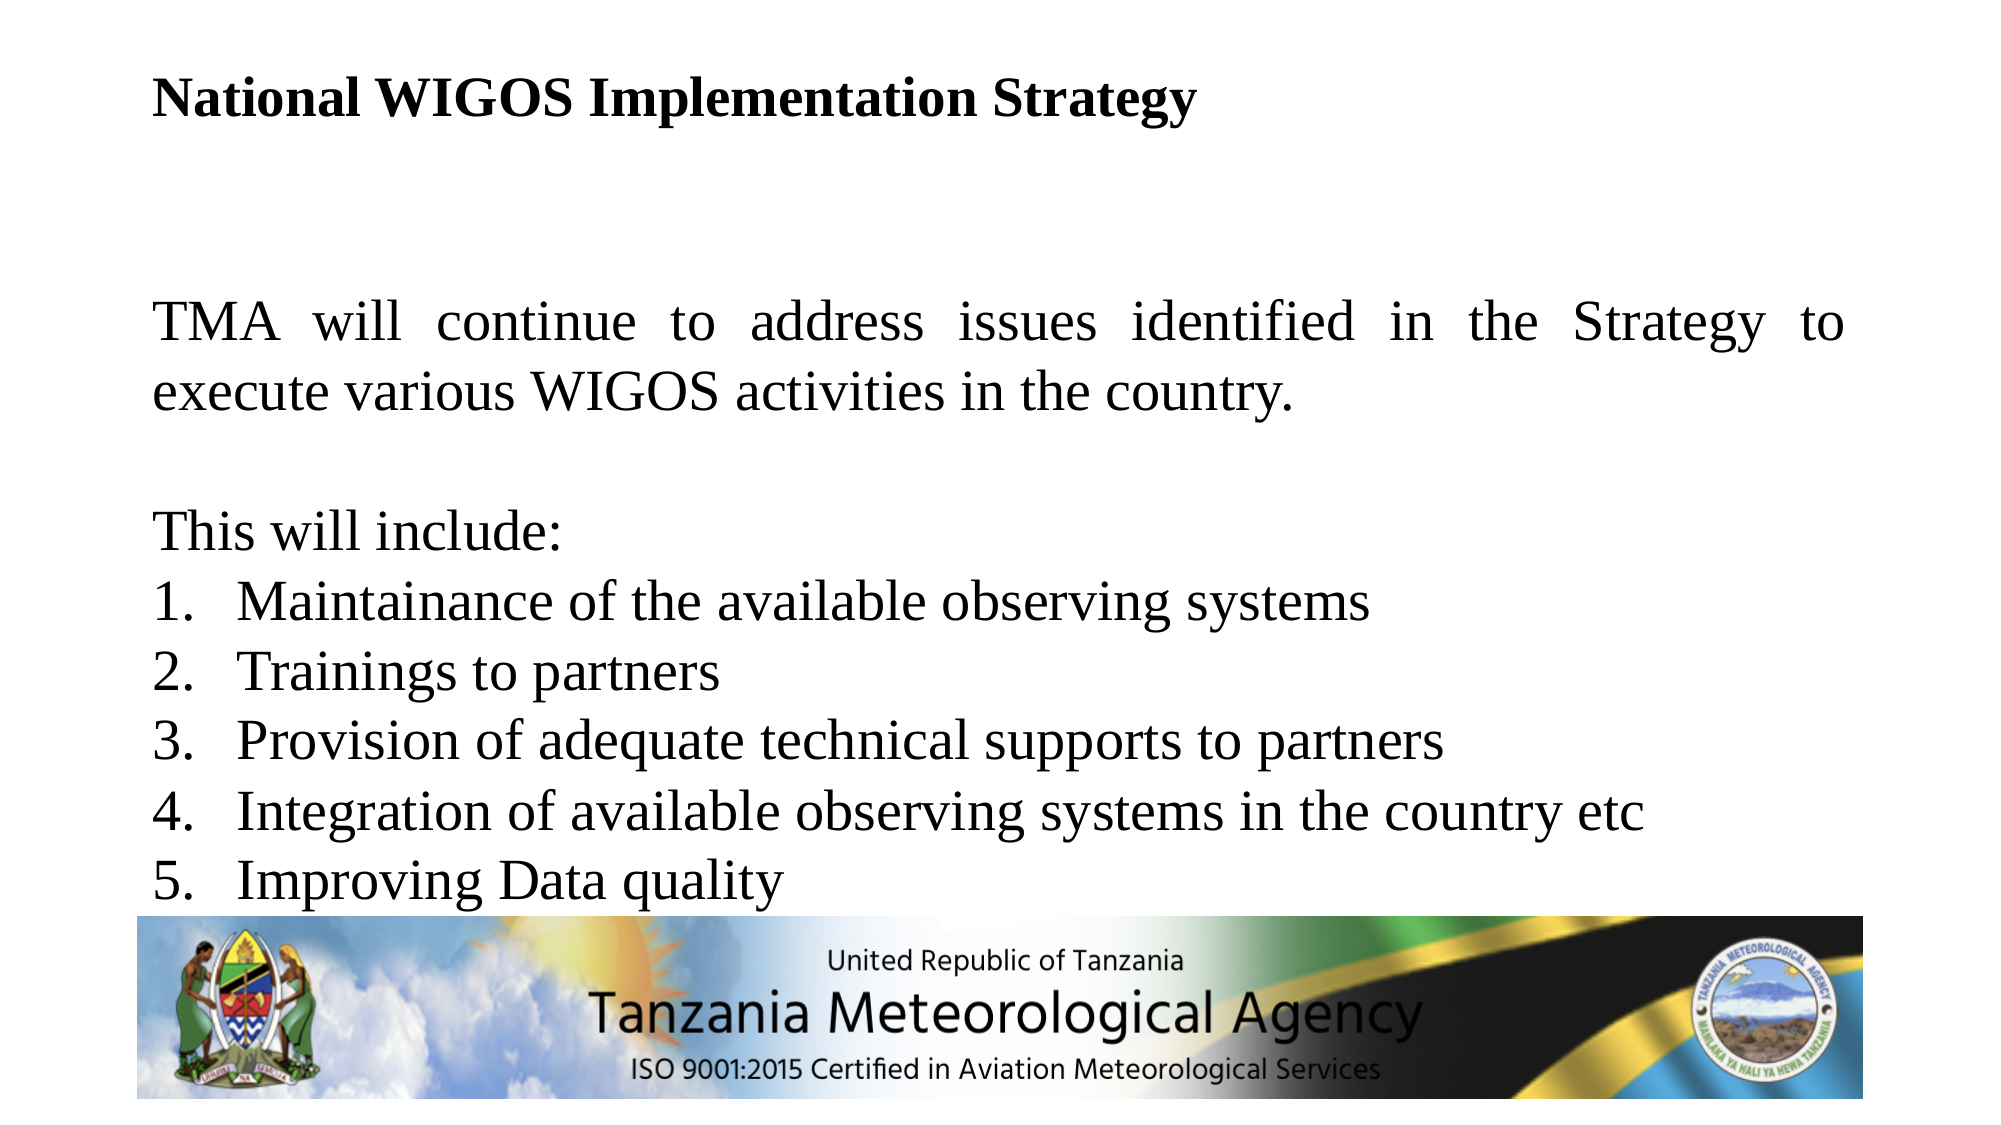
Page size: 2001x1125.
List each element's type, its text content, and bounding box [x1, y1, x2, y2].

list TMA will continue to address issues identified in the Strategy to execute various WIGOS activities in the country. This will include: Maintainance of the available observing systems Trainings to partners Provision of adequate technical supports to partners Integration of available observing systems in the country etc Improving Data quality [137, 205, 1863, 916]
picture [137, 916, 1863, 1099]
title National WIGOS Implementation Strategy [137, 59, 1863, 205]
